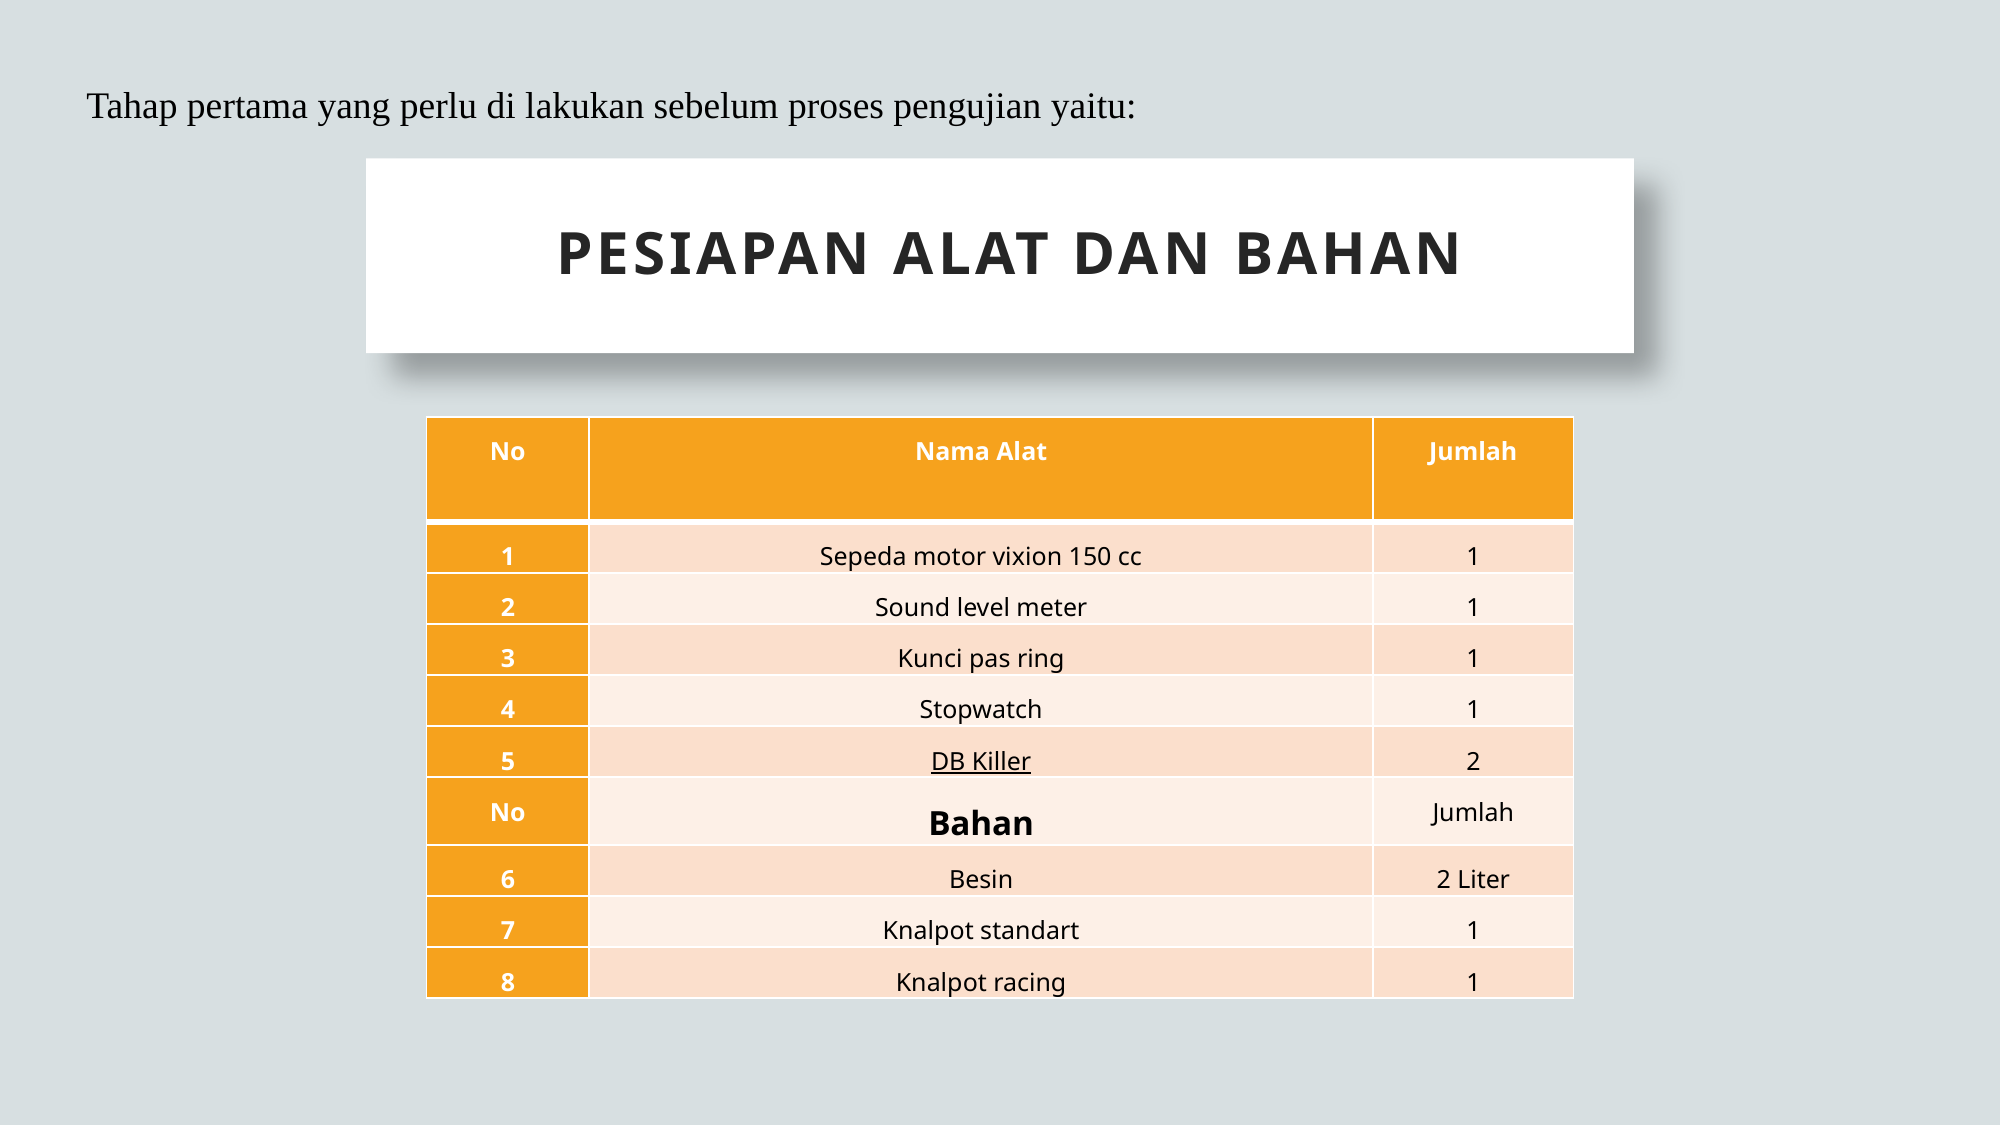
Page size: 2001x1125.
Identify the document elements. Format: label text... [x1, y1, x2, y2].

table_cell 5 [427, 727, 588, 776]
table_cell 2 [1374, 727, 1573, 776]
table_cell No [427, 778, 588, 844]
table_cell Jumlah [1374, 778, 1573, 844]
table_cell 1 [1374, 676, 1573, 725]
table_cell 8 [427, 948, 588, 997]
table_cell Besin [590, 846, 1372, 895]
table_cell Bahan [590, 778, 1372, 844]
table_cell 2 Liter [1374, 846, 1573, 895]
table_cell 7 [427, 897, 588, 946]
table_cell 1 [1374, 897, 1573, 946]
title Pesiapan Alat dan Bahan [363, 156, 1637, 356]
table_cell 3 [427, 625, 588, 674]
table_header No [427, 418, 588, 519]
table_header Jumlah [1374, 418, 1573, 519]
table_cell 4 [427, 676, 588, 725]
table_cell DB Killer [590, 727, 1372, 776]
table_cell 1 [1374, 625, 1573, 674]
table_cell Stopwatch [590, 676, 1372, 725]
table_cell 1 [1374, 525, 1573, 572]
table_cell Sepeda motor vixion 150 cc [590, 525, 1372, 572]
table_header Nama Alat [590, 418, 1372, 519]
table_cell Sound level meter [590, 574, 1372, 623]
table_cell 2 [427, 574, 588, 623]
table_cell Knalpot racing [590, 948, 1372, 997]
table_cell Knalpot standart [590, 897, 1372, 946]
table_cell 1 [1374, 948, 1573, 997]
text_box Tahap pertama yang perlu di lakukan sebelum proses pengujian yaitu: [71, 51, 1504, 134]
table_cell 1 [1374, 574, 1573, 623]
table_cell 6 [427, 846, 588, 895]
table_cell Kunci pas ring [590, 625, 1372, 674]
table_cell 1 [427, 525, 588, 572]
